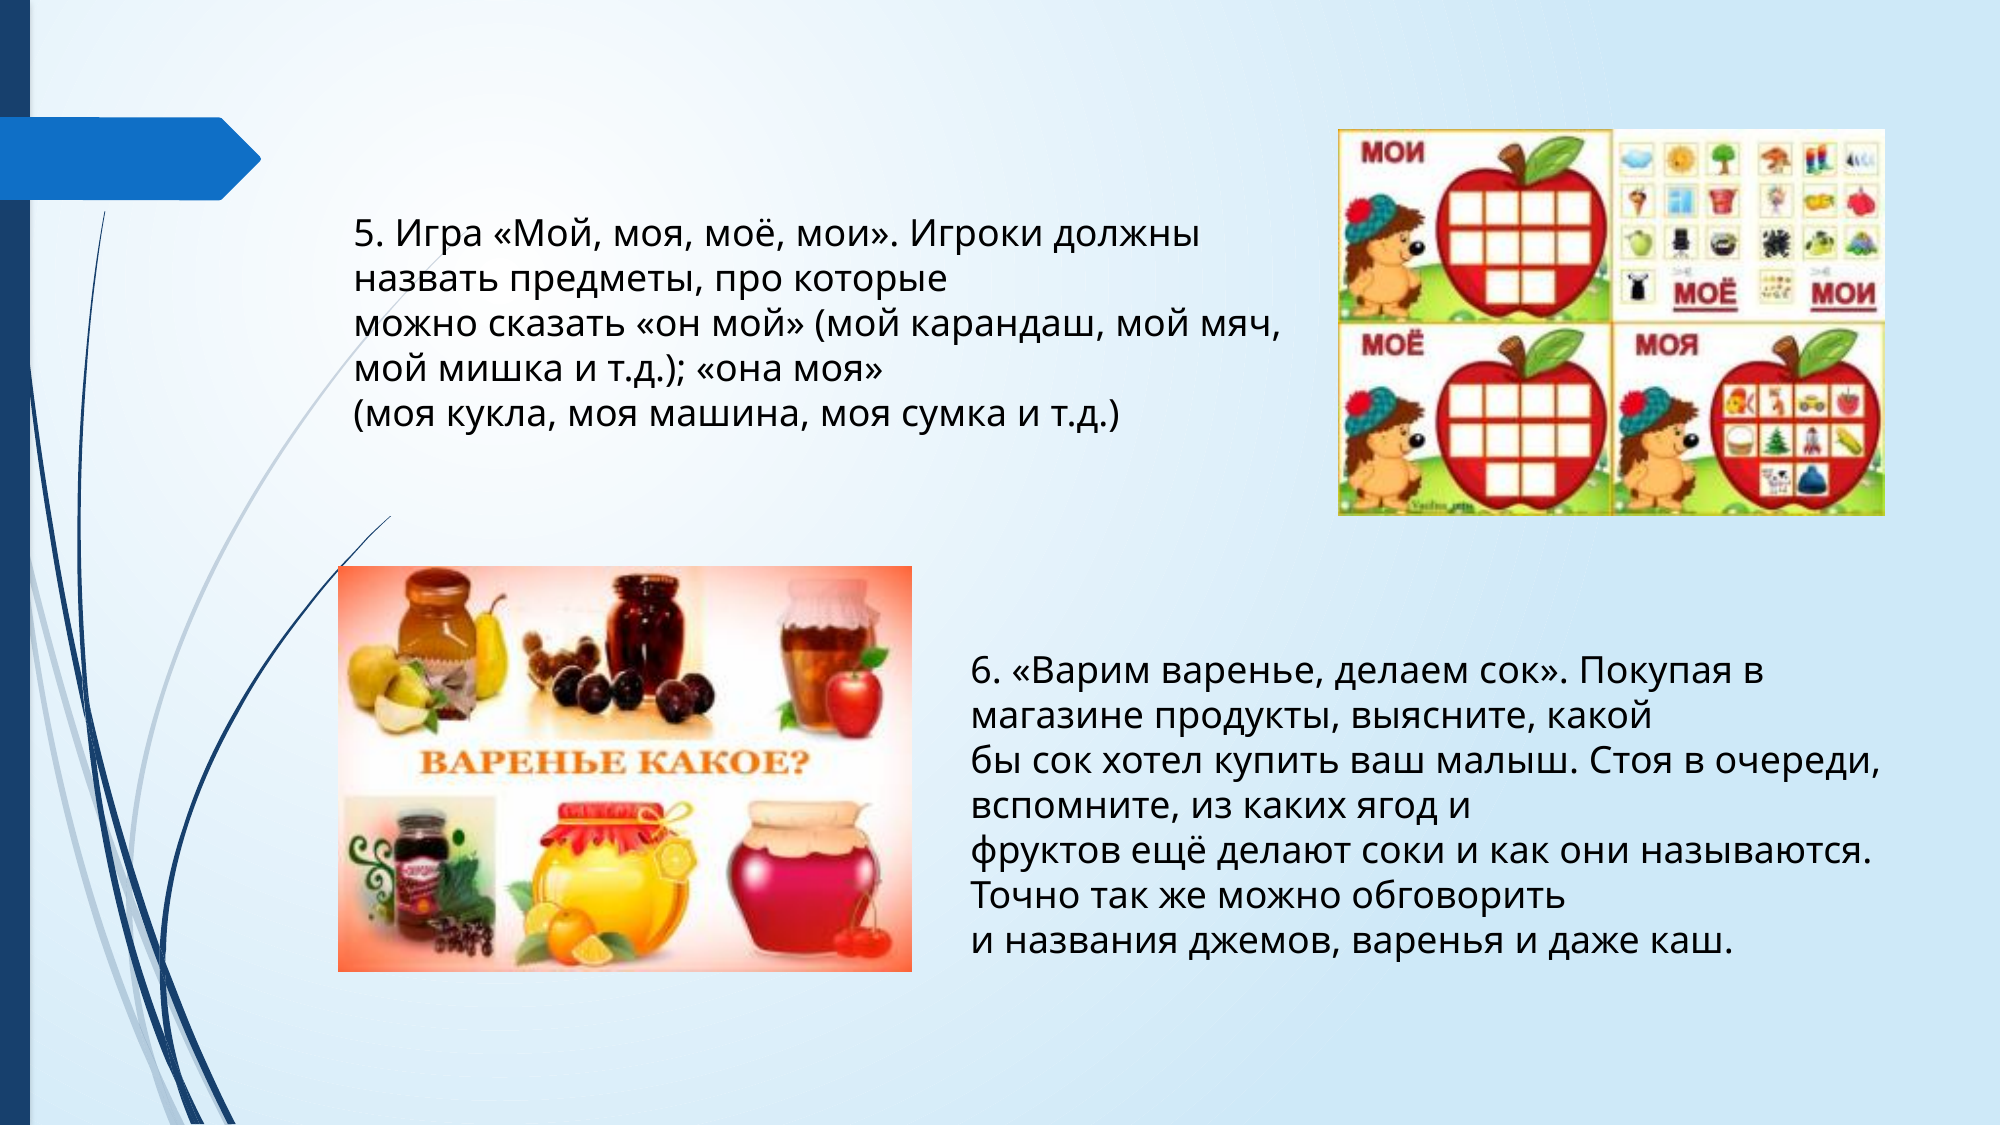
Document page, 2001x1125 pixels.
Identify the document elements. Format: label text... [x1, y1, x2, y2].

picture [1338, 128, 1885, 516]
text_box 5. Игра «Мой, моя, моё, мои». Игроки должны назвать предметы, про которые можно сказать «он мой» (мой карандаш, мой мяч, мой мишка и т.д.); «она моя» (моя кукла, моя машина, моя сумка и т.д.) [338, 201, 1333, 441]
text_box 6. «Варим варенье, делаем сок». Покупая в магазине продукты, выясните, какой бы сок хотел купить ваш малыш. Стоя в очереди, вспомните, из каких ягод и фруктов ещё делают соки и как они называются. Точно так же можно обговорить и названия джемов, варенья и даже каш. [955, 638, 1956, 969]
picture [338, 566, 913, 973]
